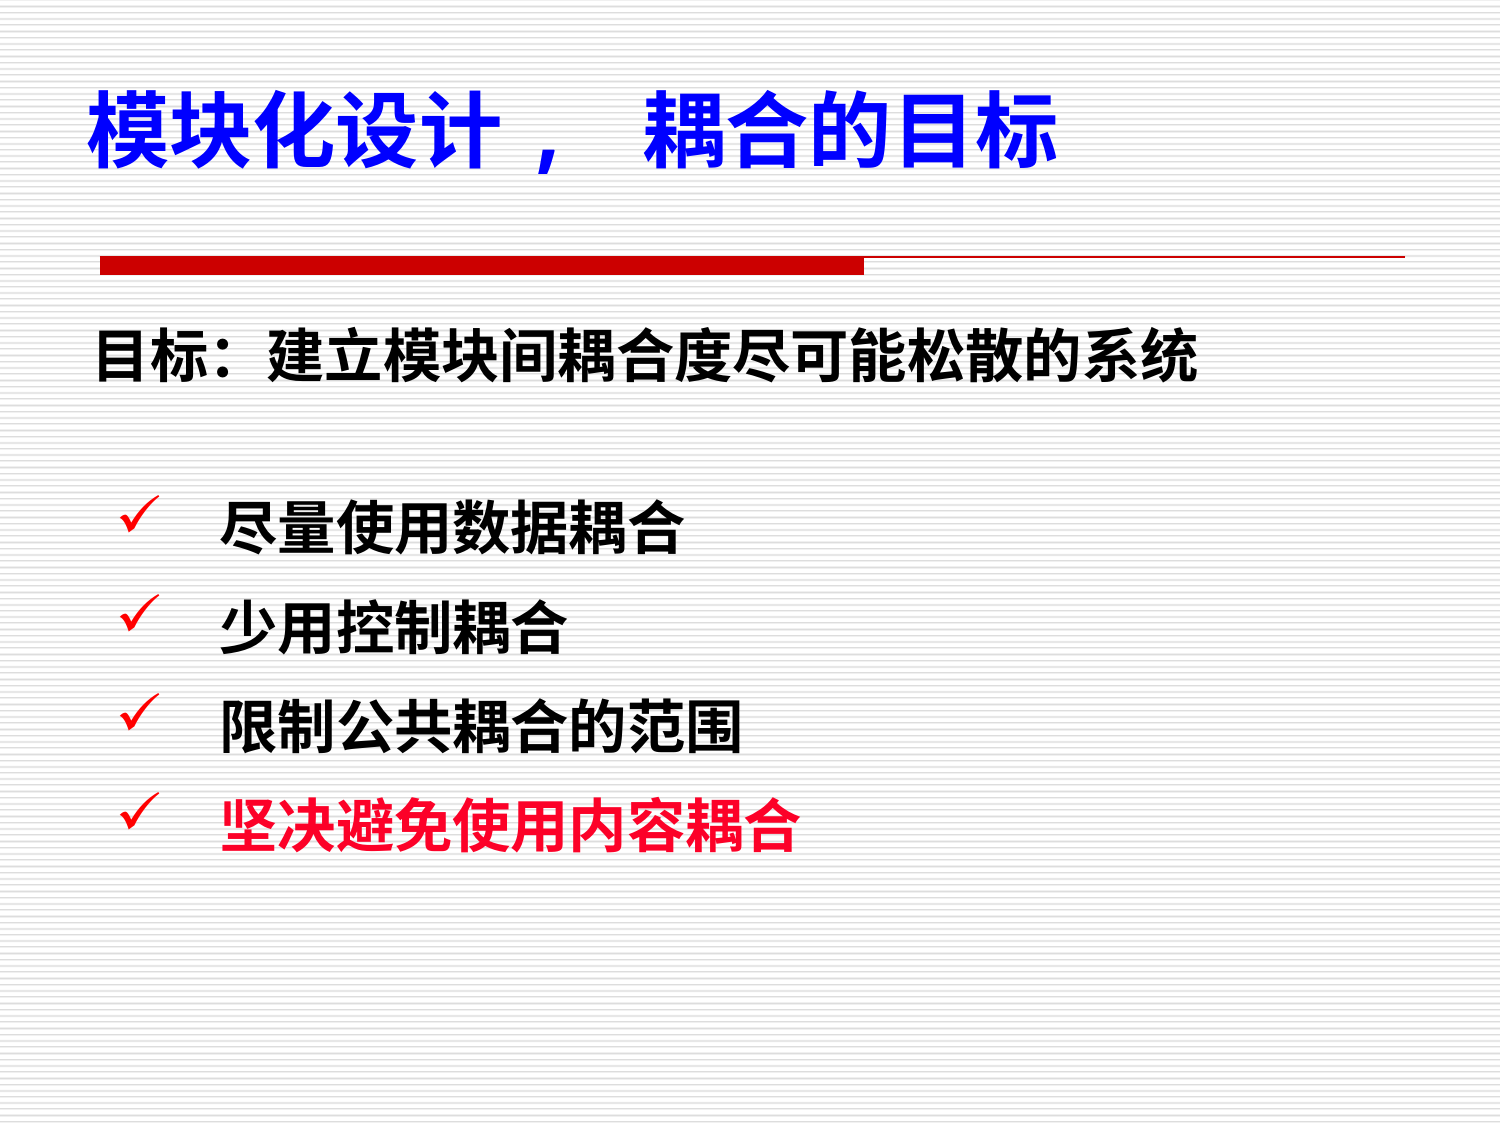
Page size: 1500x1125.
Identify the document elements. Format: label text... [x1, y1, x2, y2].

text_box 尽量使用数据耦合 少用控制耦合 限制公共耦合的范围 坚决避免使用内容耦合 [100, 466, 1500, 1117]
text_box 目标：建立模块间耦合度尽可能松散的系统 [76, 311, 1500, 537]
text_box 模块化设计, 耦合的目标 [71, 40, 1459, 216]
picture [0, 0, 1500, 1125]
